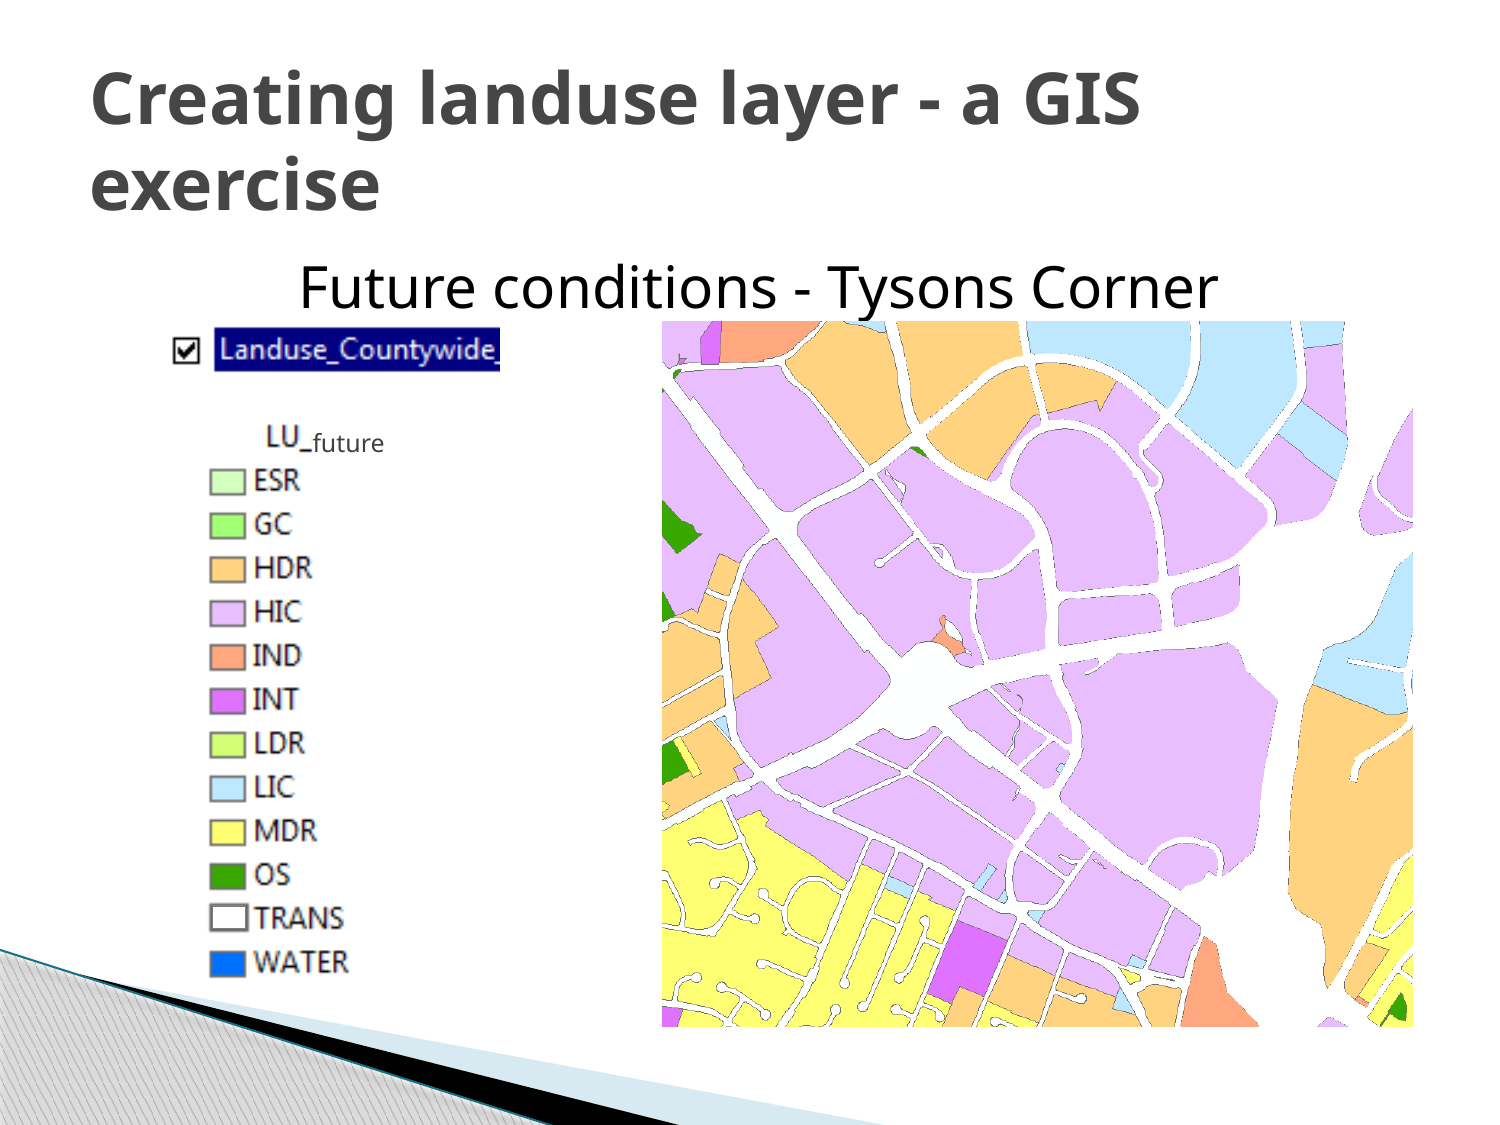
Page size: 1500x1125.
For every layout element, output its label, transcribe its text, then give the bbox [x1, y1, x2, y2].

picture [164, 321, 501, 988]
title Creating landuse layer - a GIS exercise [75, 45, 1425, 233]
list Future conditions - Tysons Corner [75, 243, 1425, 986]
picture [662, 321, 1413, 1027]
